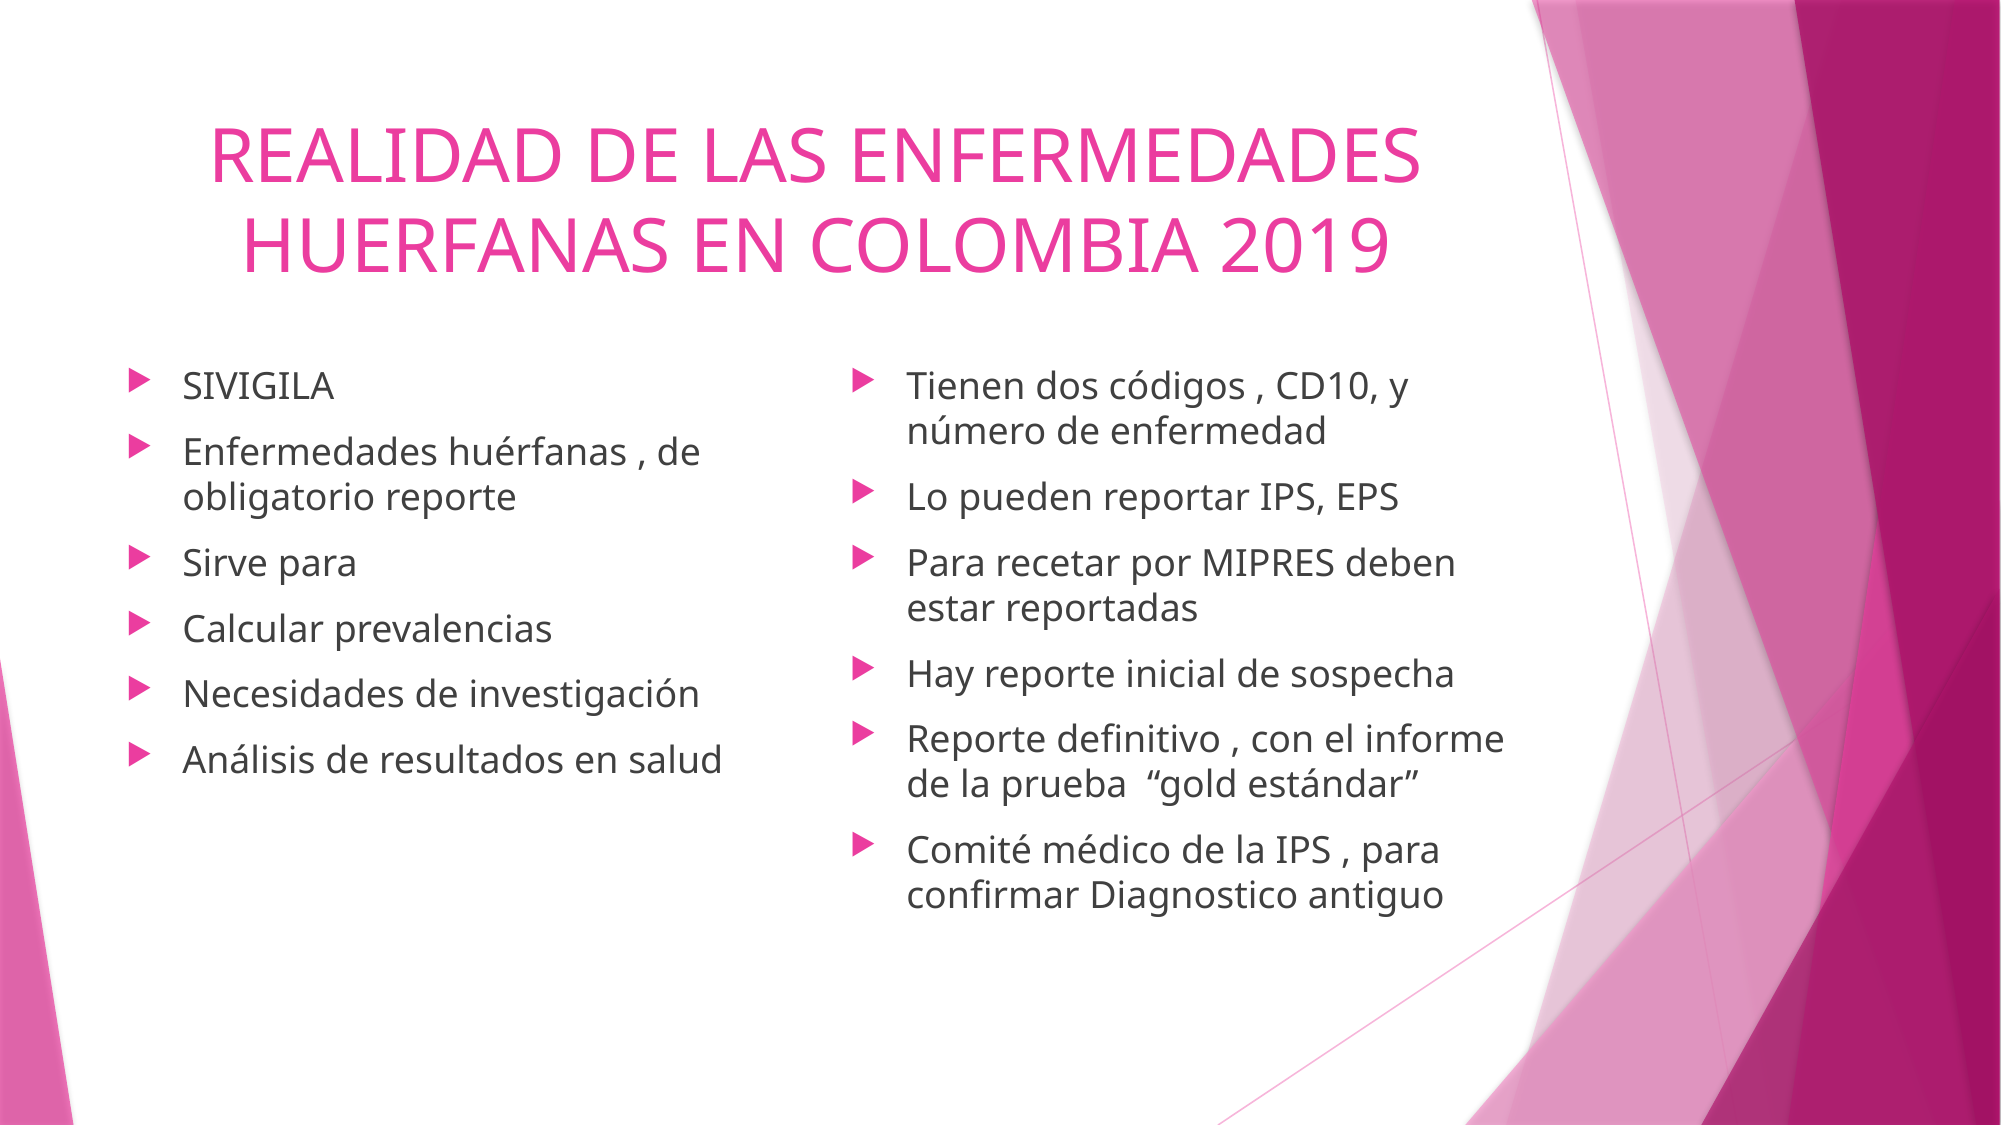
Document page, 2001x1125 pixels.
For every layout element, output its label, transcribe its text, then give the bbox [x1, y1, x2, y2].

title REALIDAD DE LAS ENFERMEDADES HUERFANAS EN COLOMBIA 2019 [111, 99, 1522, 317]
list Tienen dos códigos , CD10, y número de enfermedad Lo pueden reportar IPS, EPS Para recetar por MIPRES deben estar reportadas Hay reporte inicial de sospecha Reporte definitivo , con el informe de la prueba “gold estándar” Comité médico de la IPS , para confirmar Diagnostico antiguo [834, 354, 1522, 992]
list SIVIGILA Enfermedades huérfanas , de obligatorio reporte Sirve para Calcular prevalencias Necesidades de investigación Análisis de resultados en salud [111, 354, 798, 992]
